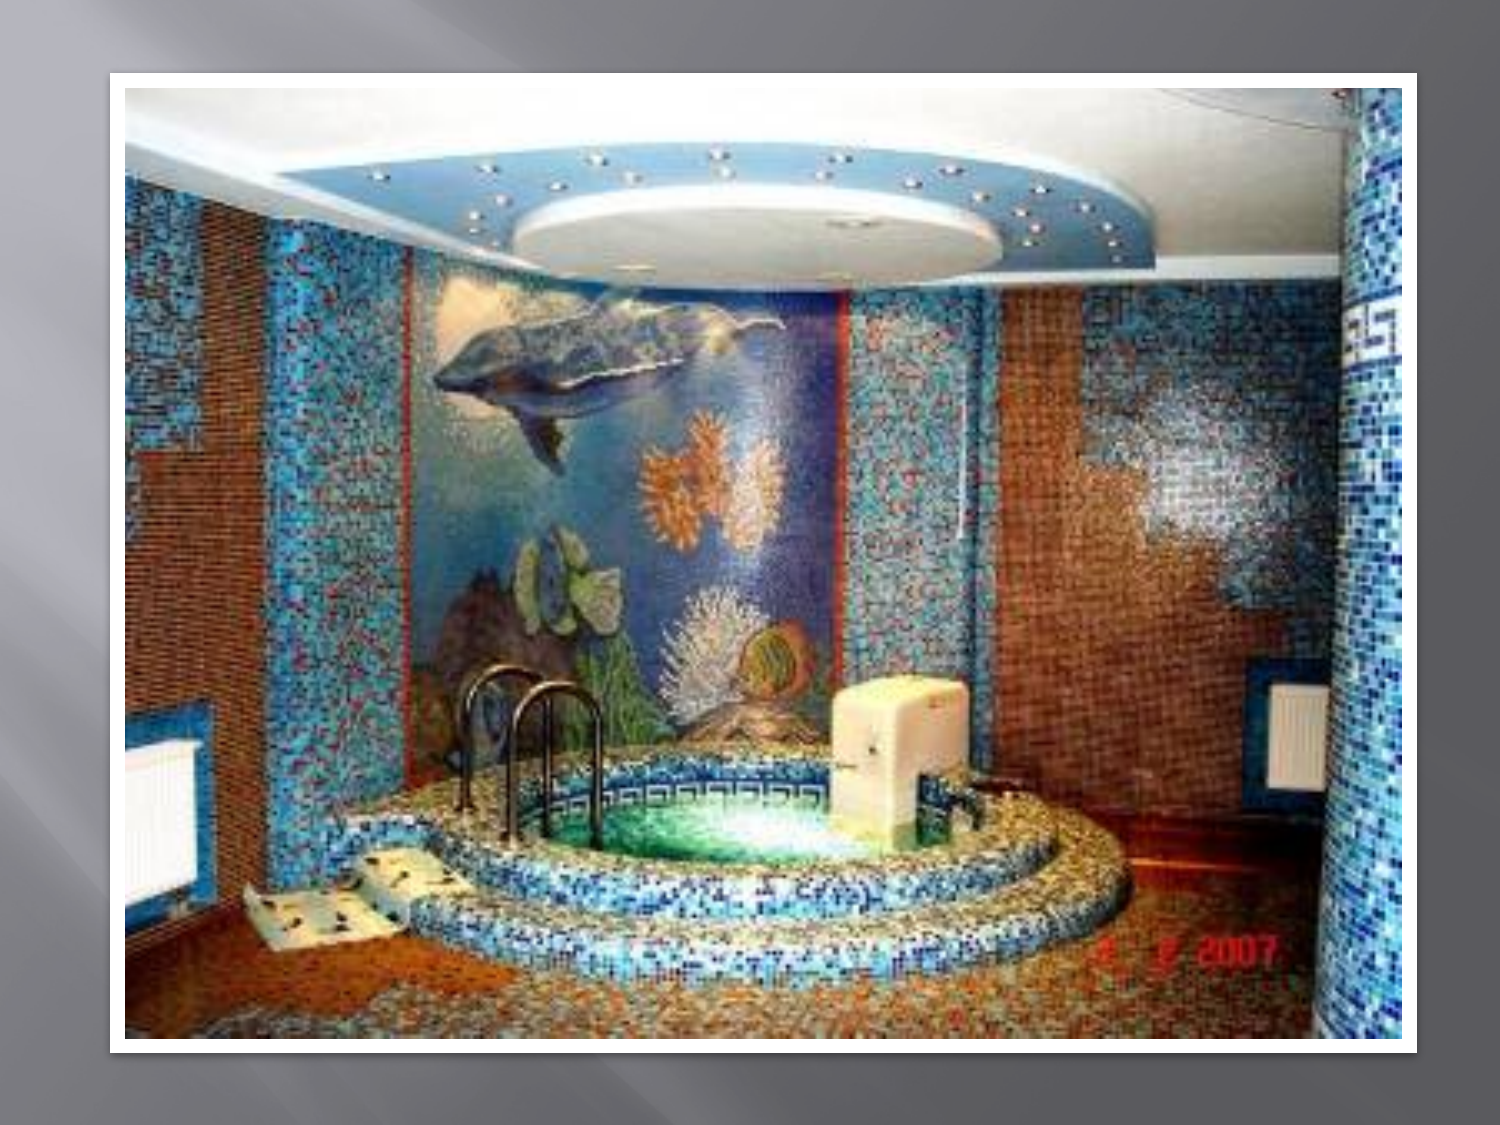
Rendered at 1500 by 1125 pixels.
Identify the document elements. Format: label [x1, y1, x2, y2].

list [124, 87, 1403, 1039]
